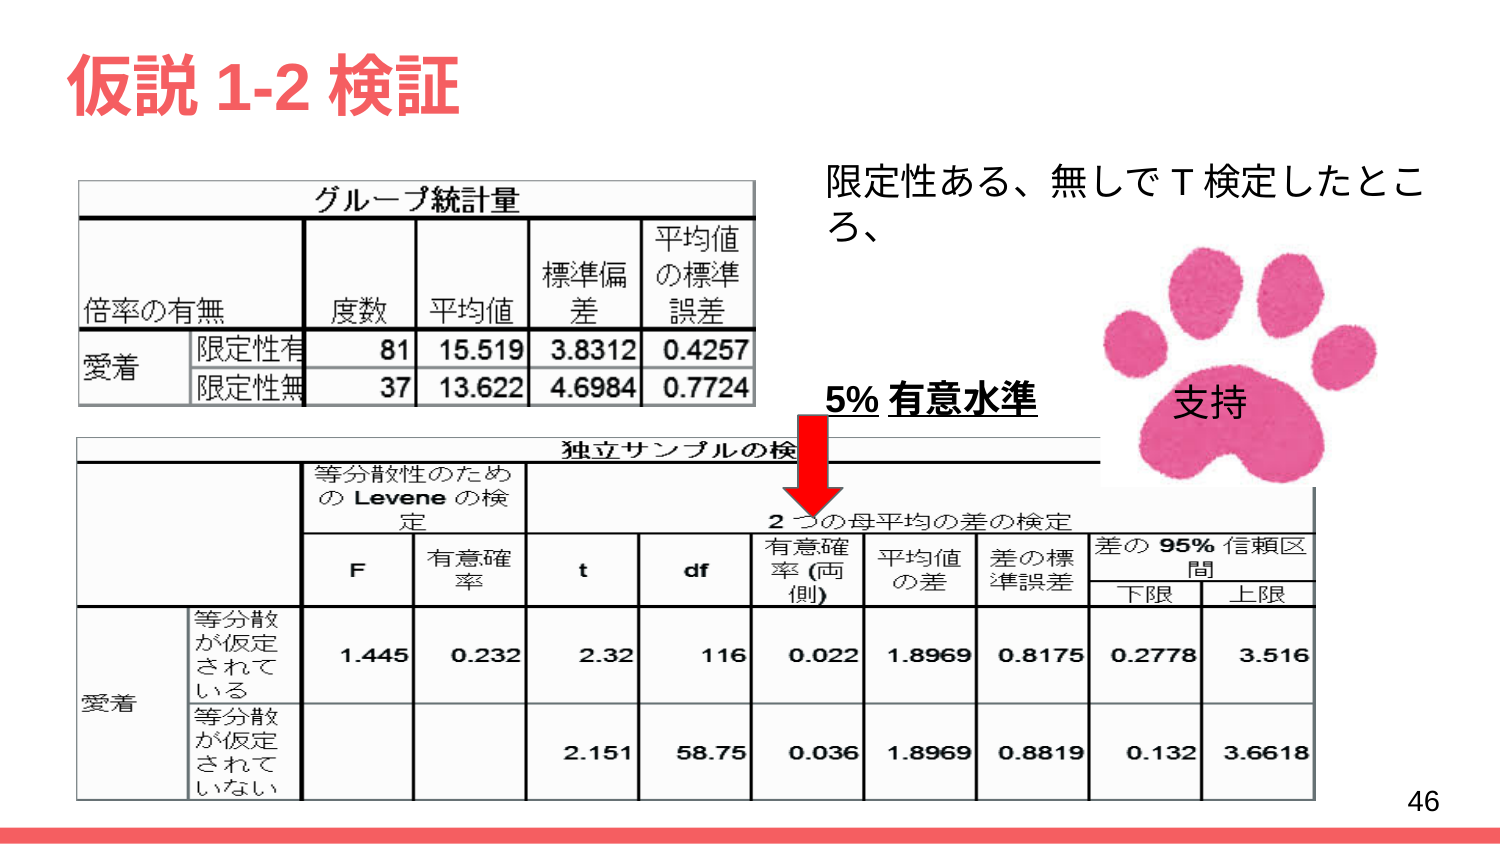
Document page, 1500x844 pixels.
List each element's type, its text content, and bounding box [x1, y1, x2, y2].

text_box 限定性ある、無しでT検定したところ、 [810, 142, 1475, 231]
picture [78, 179, 756, 407]
picture [76, 437, 1316, 802]
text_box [1100, 241, 1383, 487]
slide_number 46 [1392, 767, 1483, 833]
list 5%有意水準 [51, 180, 1449, 815]
text_box [798, 415, 828, 435]
title 仮説1-2検証 [51, 28, 1449, 167]
